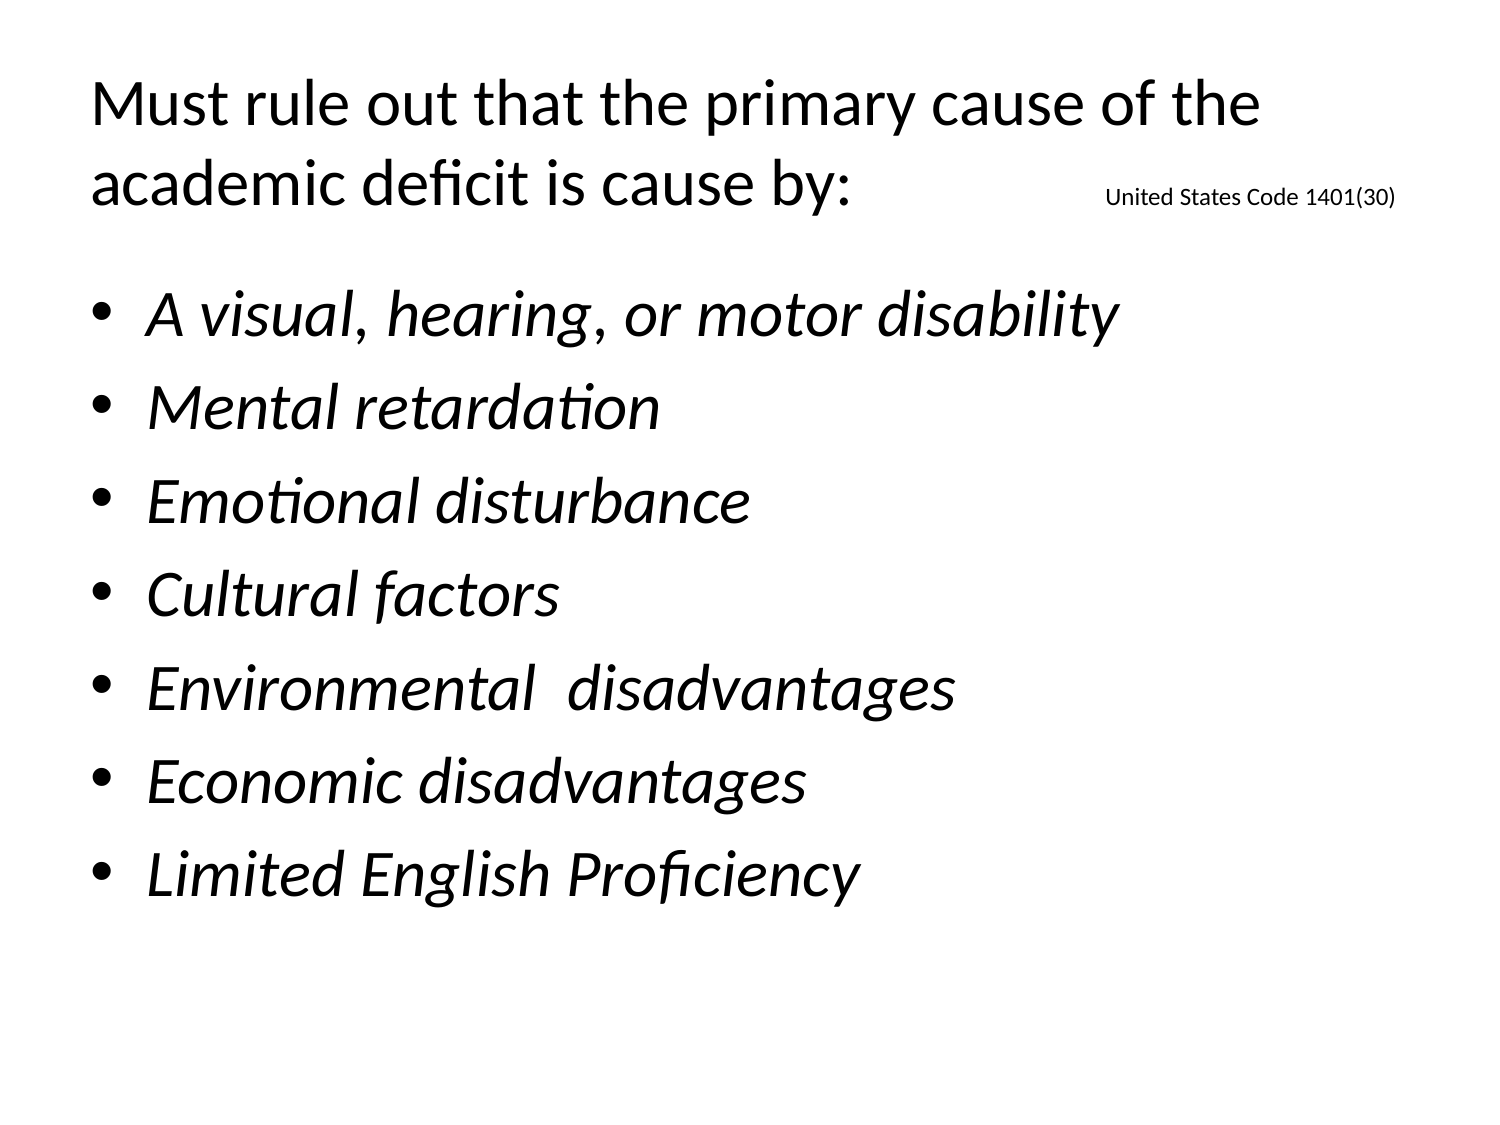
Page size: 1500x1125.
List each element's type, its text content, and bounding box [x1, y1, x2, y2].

list A visual, hearing, or motor disability Mental retardation Emotional disturbance Cultural factors Environmental disadvantages Economic disadvantages Limited English Proficiency [75, 262, 1425, 1005]
title Must rule out that the primary cause of the academic deficit is cause by: United States Code 1401(30) [75, 45, 1425, 233]
